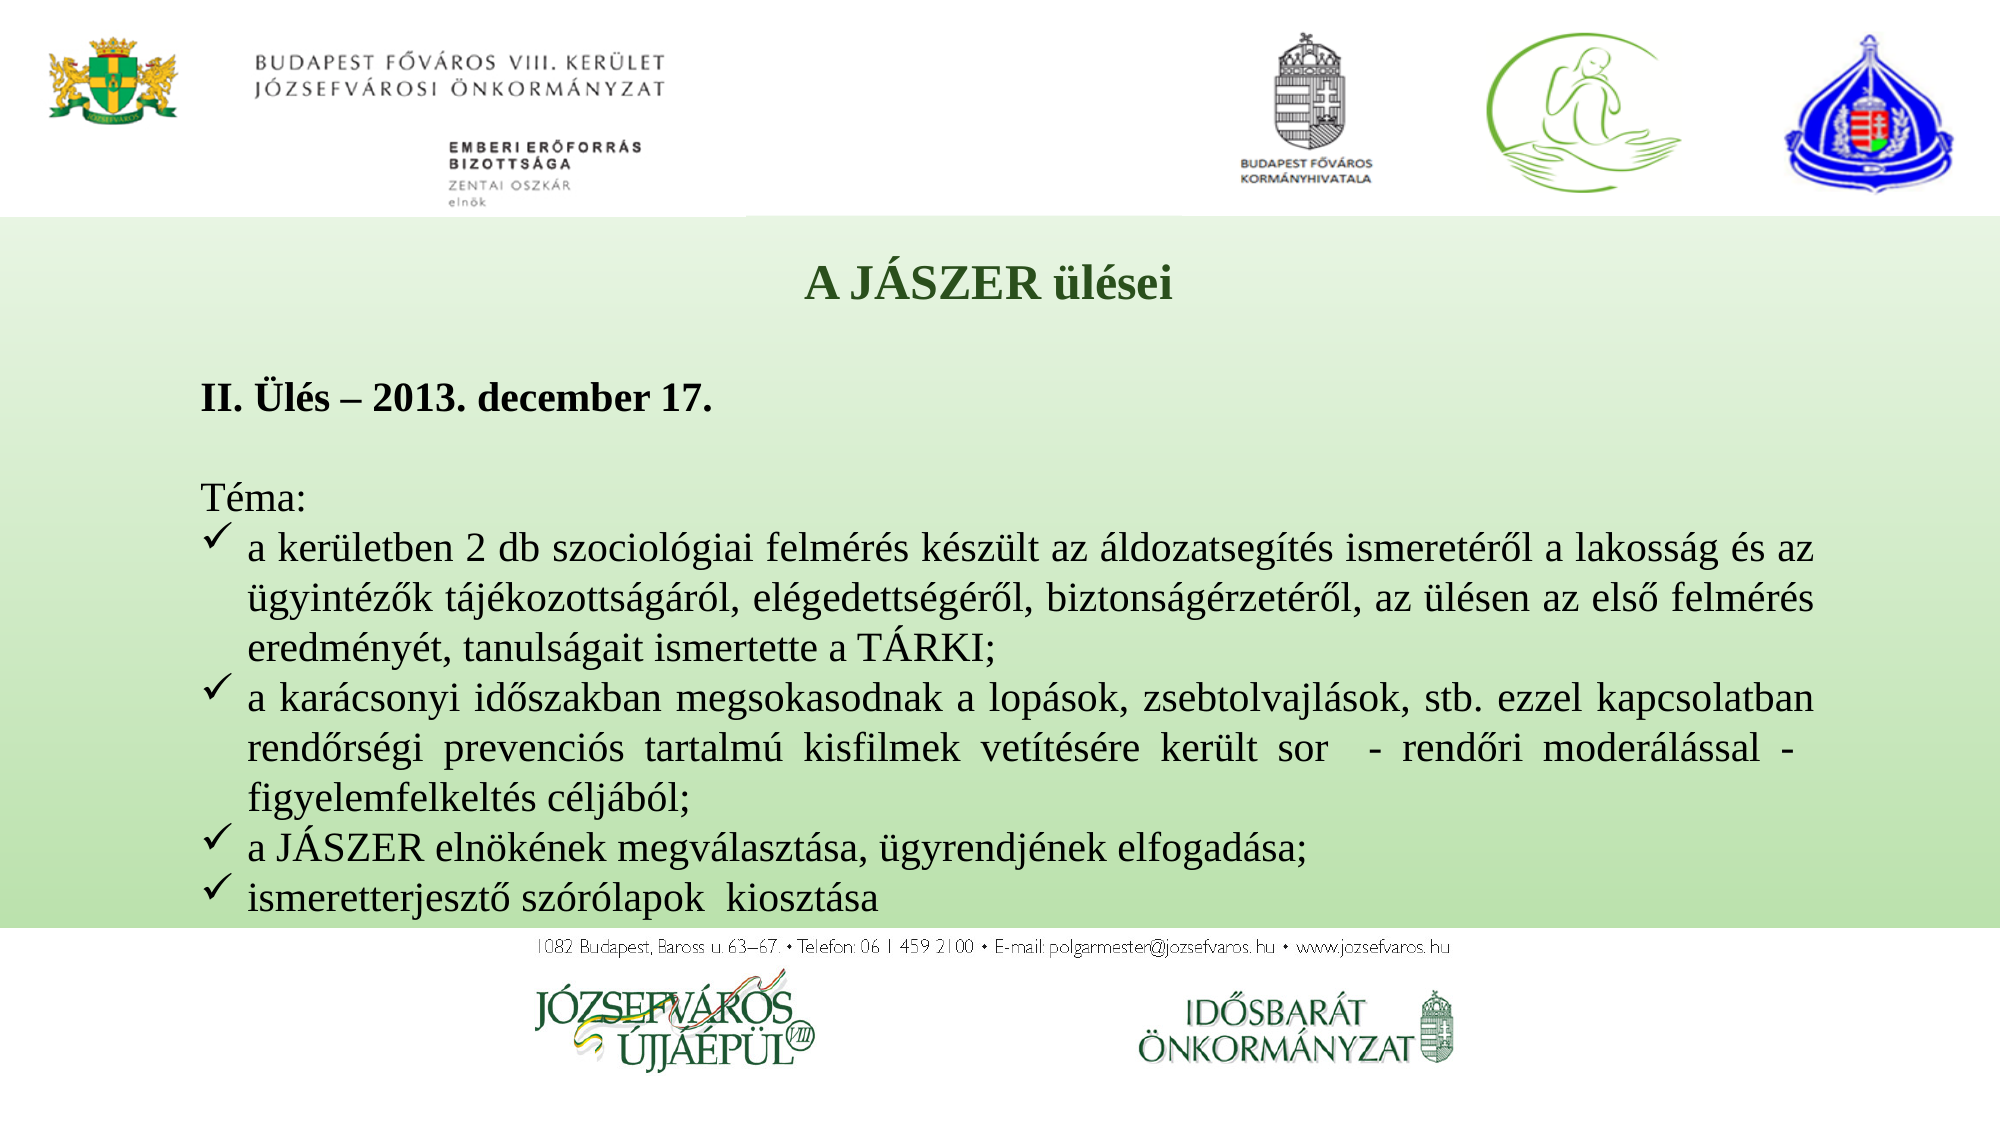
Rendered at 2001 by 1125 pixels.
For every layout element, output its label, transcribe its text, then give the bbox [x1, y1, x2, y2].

text_box A JÁSZER ülései [789, 242, 1189, 318]
picture [0, 0, 746, 217]
picture [1182, 0, 2000, 216]
text_box II. Ülés – 2013. december 17. Téma: a kerületben 2 db szociológiai felmérés készült az áldozatsegítés ismeretéről a lakosság és az ügyintézők tájékozottságáról, elégedettségéről, biztonságérzetéről, az ülésen az első felmérés eredményét, tanulságait ismertette a TÁRKI; a karácsonyi időszakban megsokasodnak a lopások, zsebtolvajlások, stb. ezzel kapcsolatban rendőrségi prevenciós tartalmú kisfilmek vetítésére került sor - rendőri moderálással - figyelemfelkeltés céljából; a JÁSZER elnökének megválasztása, ügyrendjének elfogadása; ismeretterjesztő szórólapok kiosztása [185, 317, 1831, 928]
picture [382, 928, 1605, 1125]
